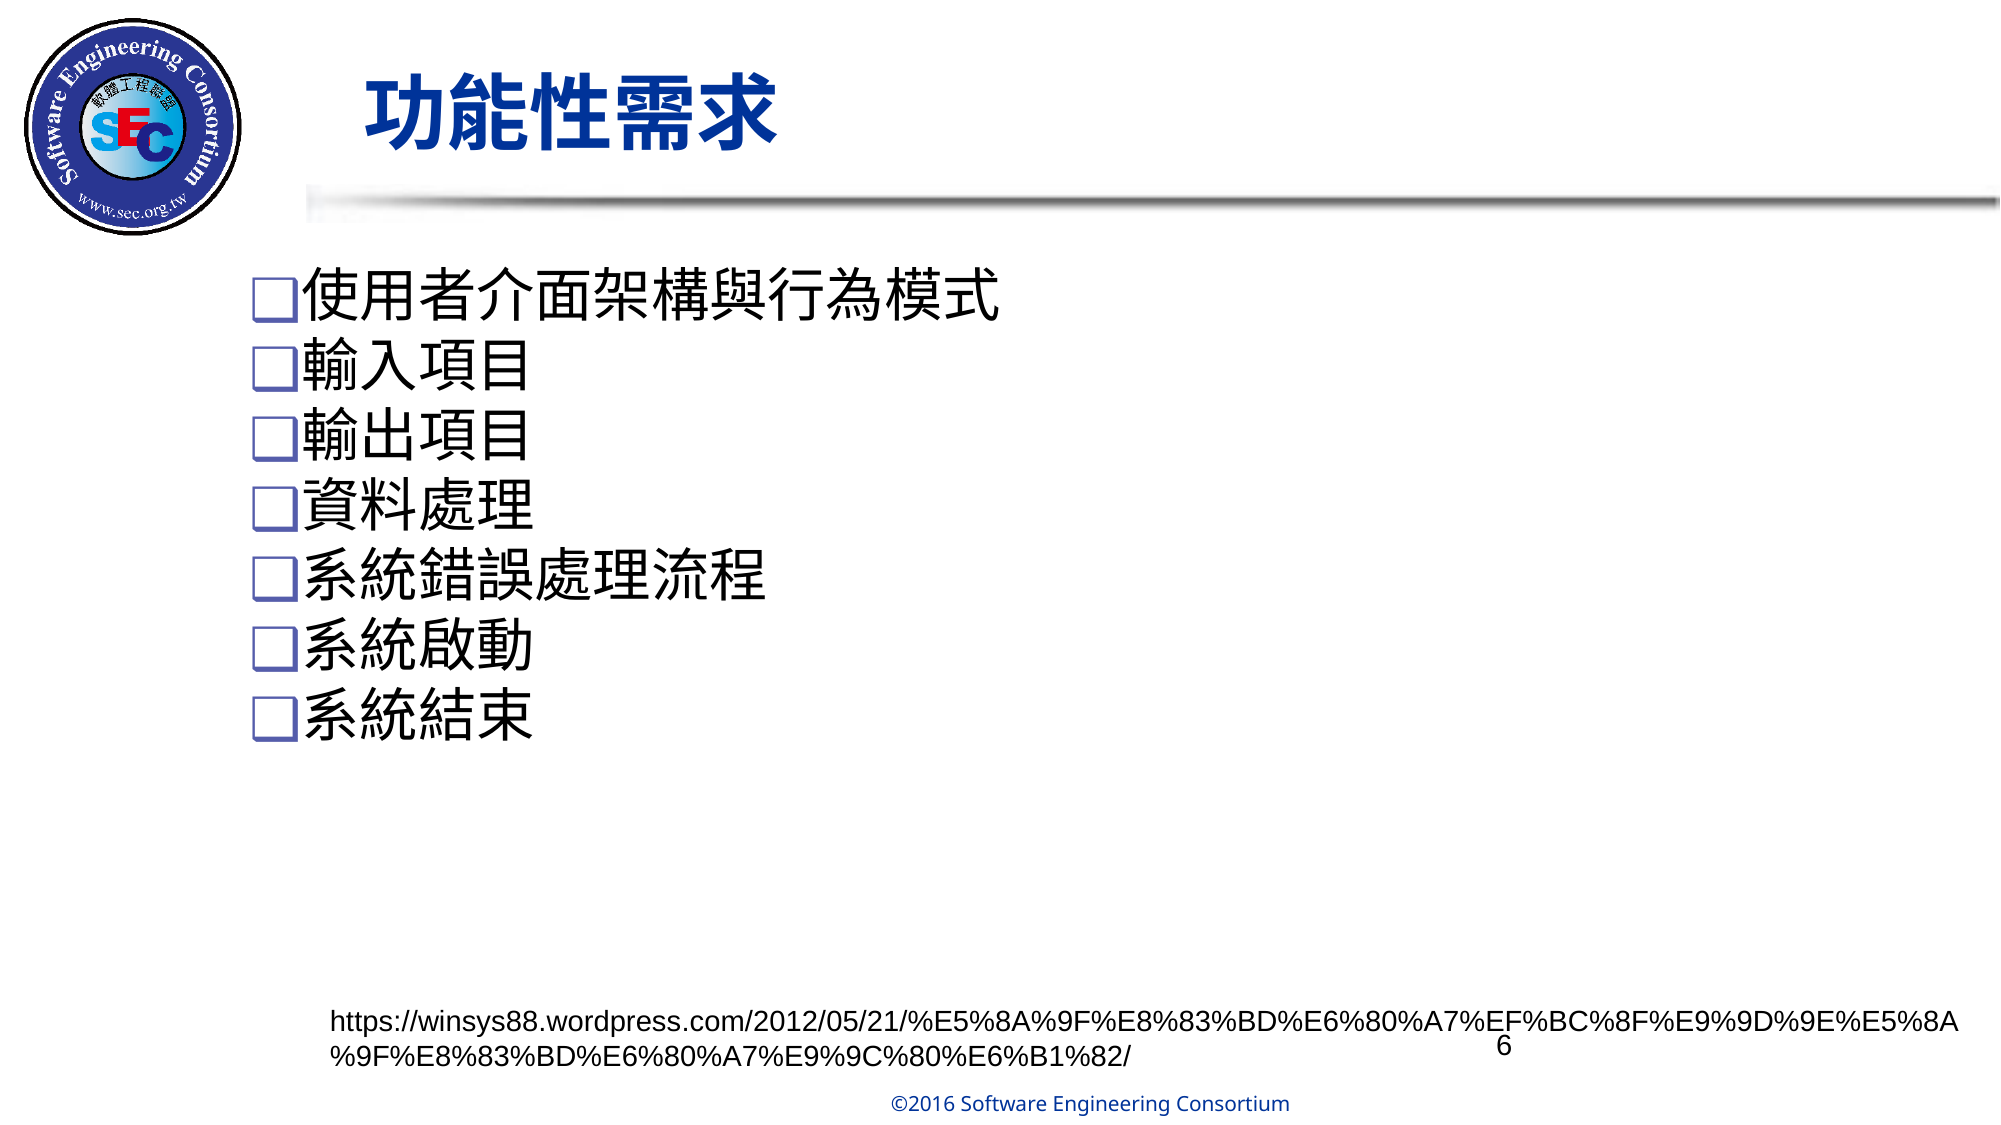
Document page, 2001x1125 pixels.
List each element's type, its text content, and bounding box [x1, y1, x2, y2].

picture [0, 0, 265, 259]
text_box https://winsys88.wordpress.com/2012/05/21/%E5%8A%9F%E8%83%BD%E6%80%A7%EF%BC%8F%E9%9D%9E%E5%8A%9F%E8%83%BD%E6%80%A7%E9%9C%80%E6%B1%82/ [314, 930, 2000, 1125]
list 使用者介面架構與行為模式 輸入項目 輸出項目 資料處理 系統錯誤處理流程 系統啟動 系統結束 [196, 243, 1898, 1000]
picture [306, 184, 2000, 223]
title 功能性需求 [348, 42, 2000, 179]
